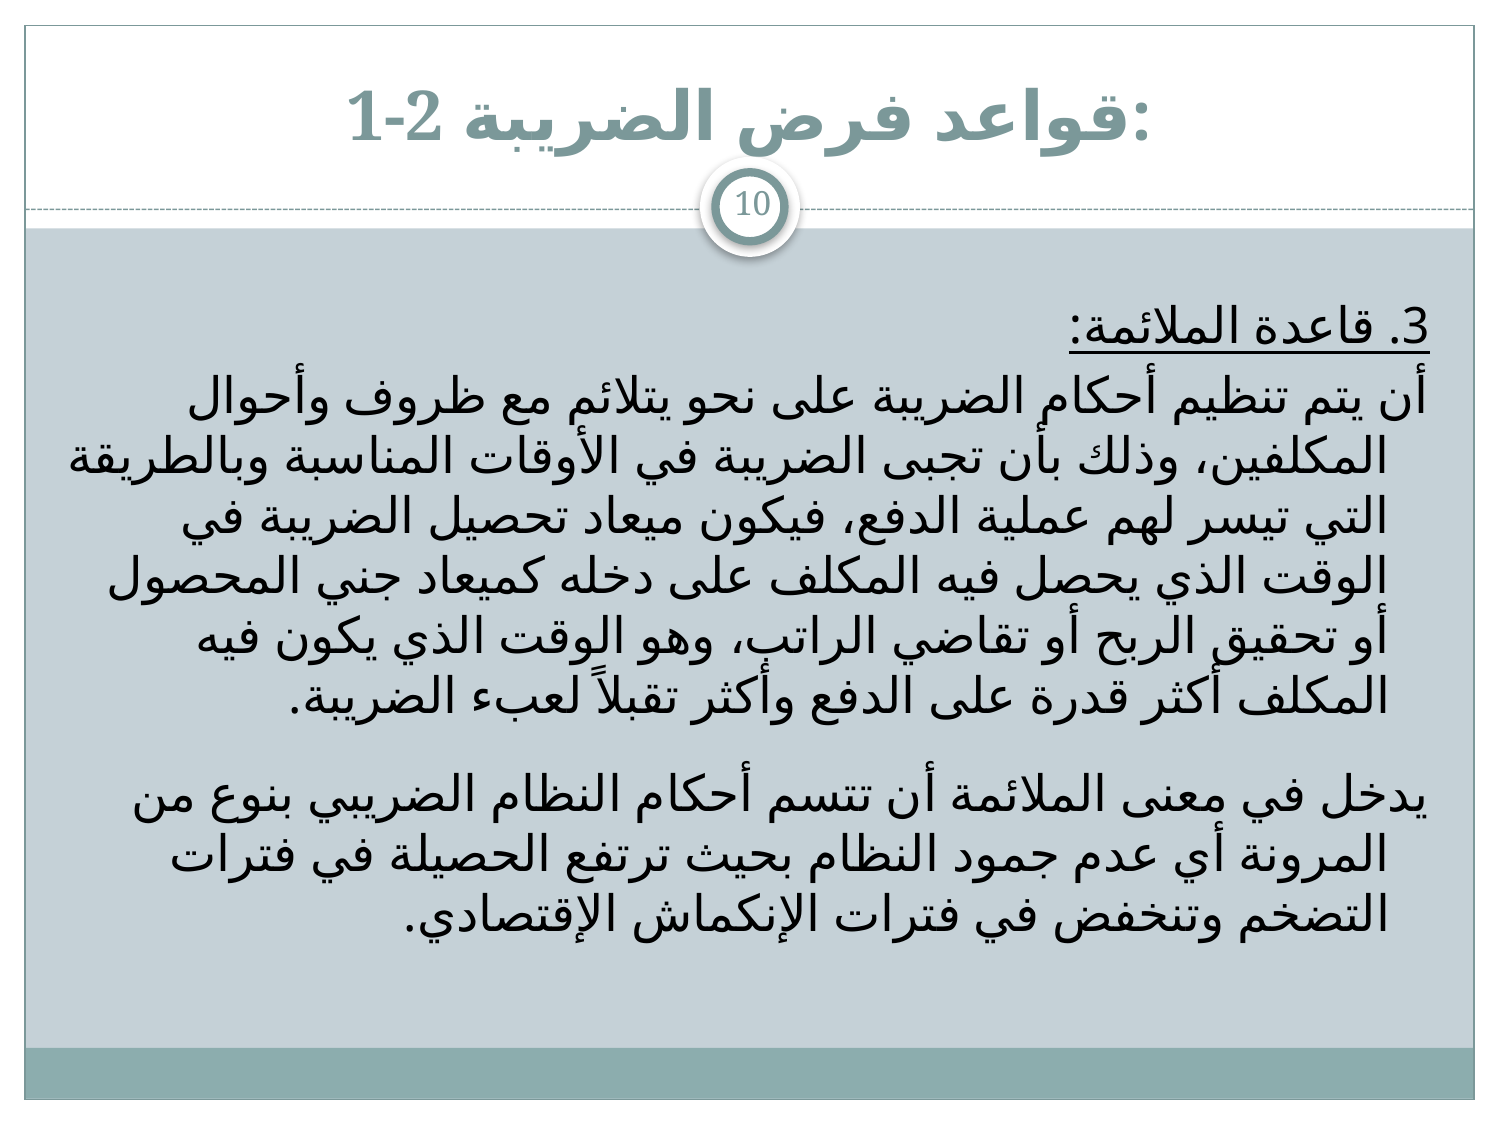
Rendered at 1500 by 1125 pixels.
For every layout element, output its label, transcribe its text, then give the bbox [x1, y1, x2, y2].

slide_number 10 [715, 168, 791, 241]
list 3. قاعدة الملائمة: أن يتم تنظيم أحكام الضريبة على نحو يتلائم مع ظروف وأحوال المكلفين، وذلك بأن تجبى الضريبة في الأوقات المناسبة وبالطريقة التي تيسر لهم عملية الدفع، فيكون ميعاد تحصيل الضريبة في الوقت الذي يحصل فيه المكلف على دخله كميعاد جني المحصول أو تحقيق الربح أو تقاضي الراتب، وهو الوقت الذي يكون فيه المكلف أكثر قدرة على الدفع وأكثر تقبلاً لعبء الضريبة. يدخل في معنى الملائمة أن تتسم أحكام النظام الضريبي بنوع من المرونة أي عدم جمود النظام بحيث ترتفع الحصيلة في فترات التضخم وتنخفض في فترات الإنكماش الإقتصادي. [49, 250, 1445, 1001]
title 1-2 قواعد فرض الضريبة: [49, 37, 1450, 162]
